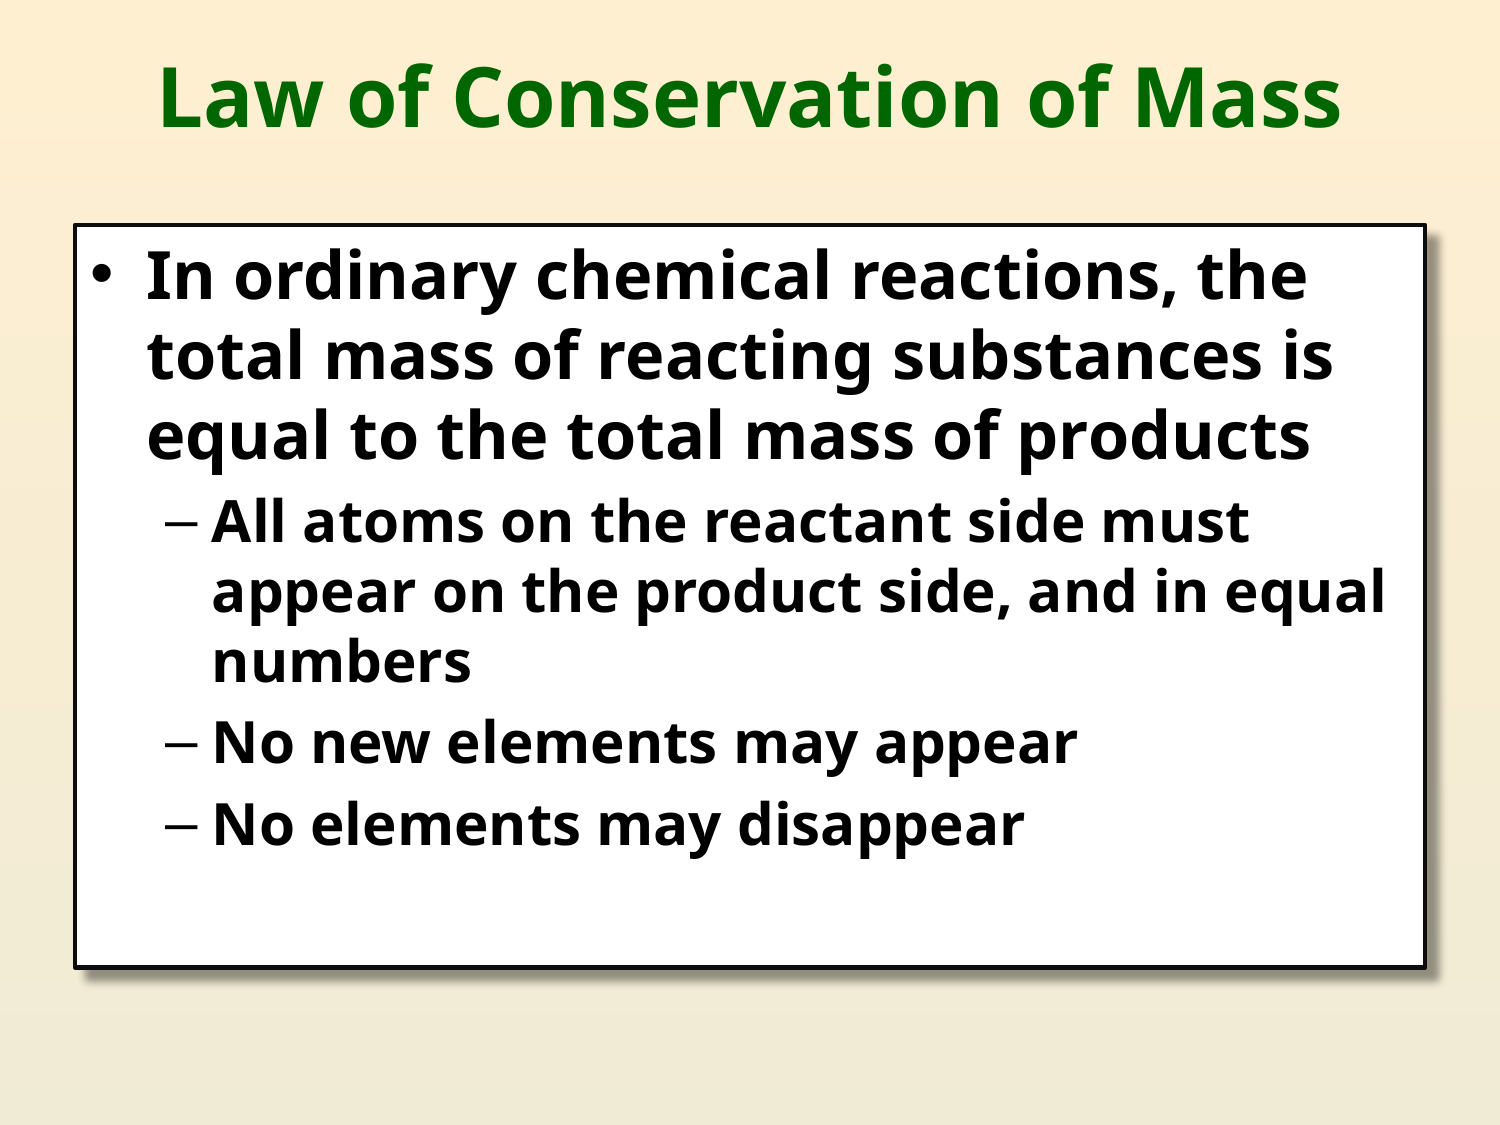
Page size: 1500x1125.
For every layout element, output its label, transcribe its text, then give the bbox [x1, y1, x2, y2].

title Law of Conservation of Mass [75, 0, 1425, 188]
list In ordinary chemical reactions, the total mass of reacting substances is equal to the total mass of products All atoms on the reactant side must appear on the product side, and in equal numbers No new elements may appear No elements may disappear [75, 224, 1425, 968]
